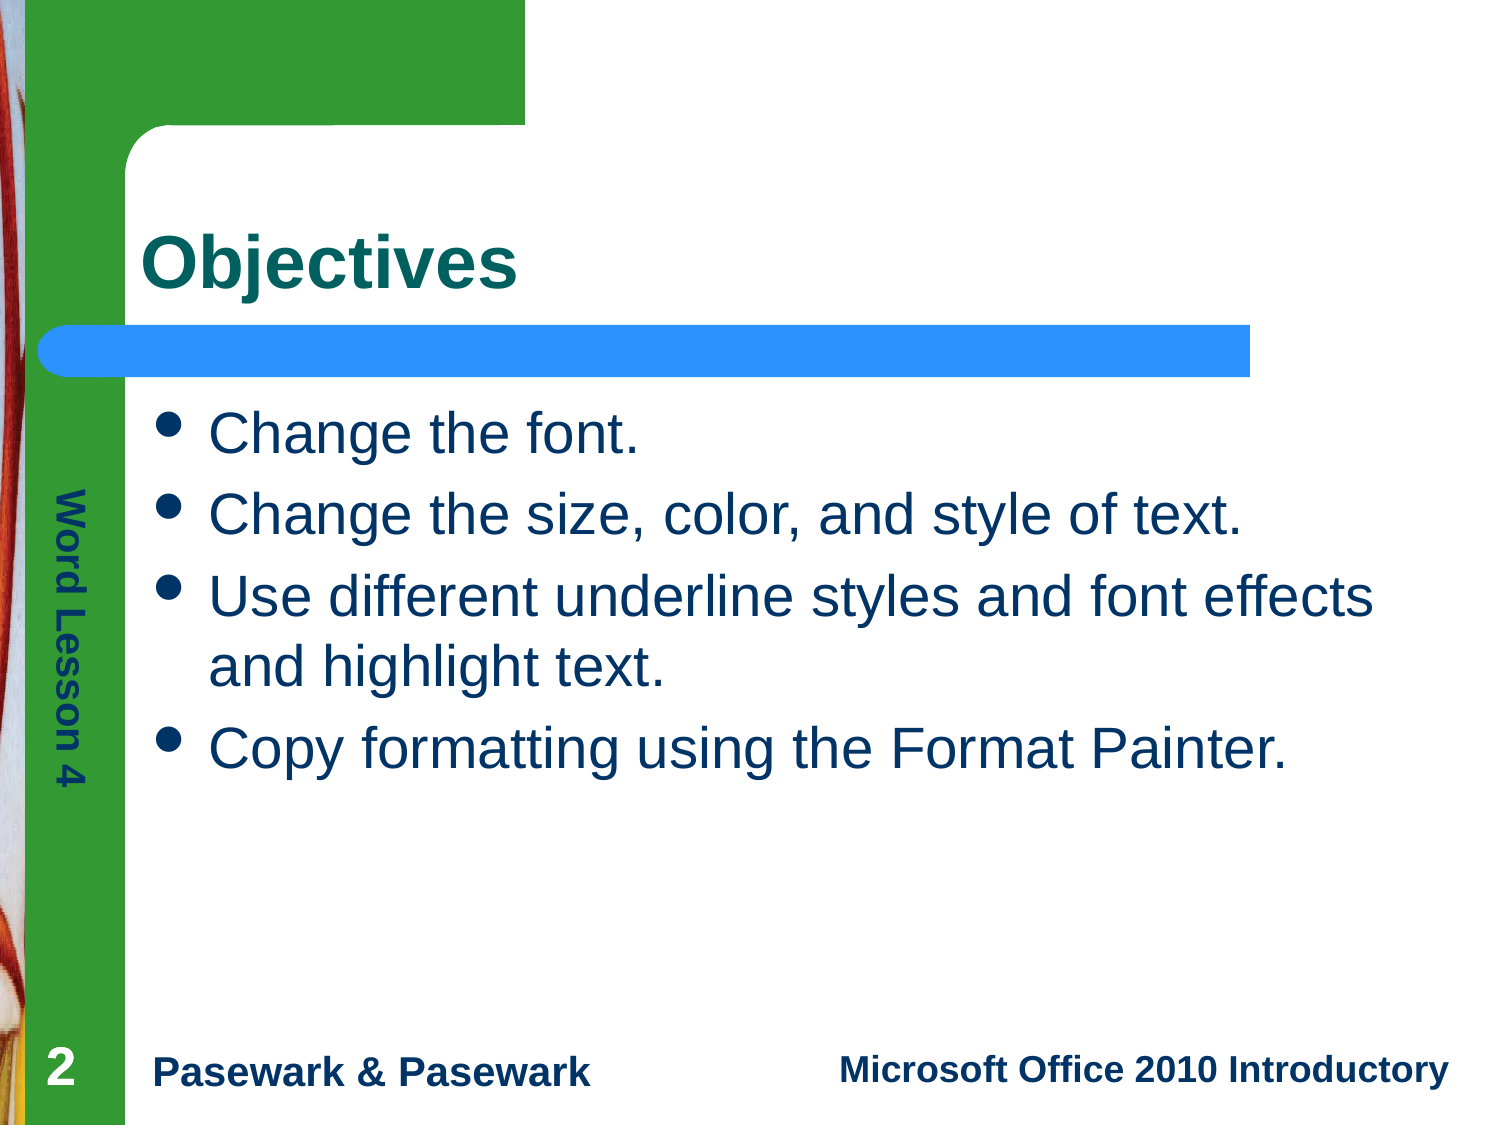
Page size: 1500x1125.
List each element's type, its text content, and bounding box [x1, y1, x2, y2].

title Objectives [124, 124, 1426, 313]
picture [0, 0, 25, 1125]
text_box 2 [13, 1023, 111, 1105]
list Change the font. Change the size, color, and style of text. Use different underline styles and font effects and highlight text. Copy formatting using the Format Painter. [137, 387, 1400, 999]
